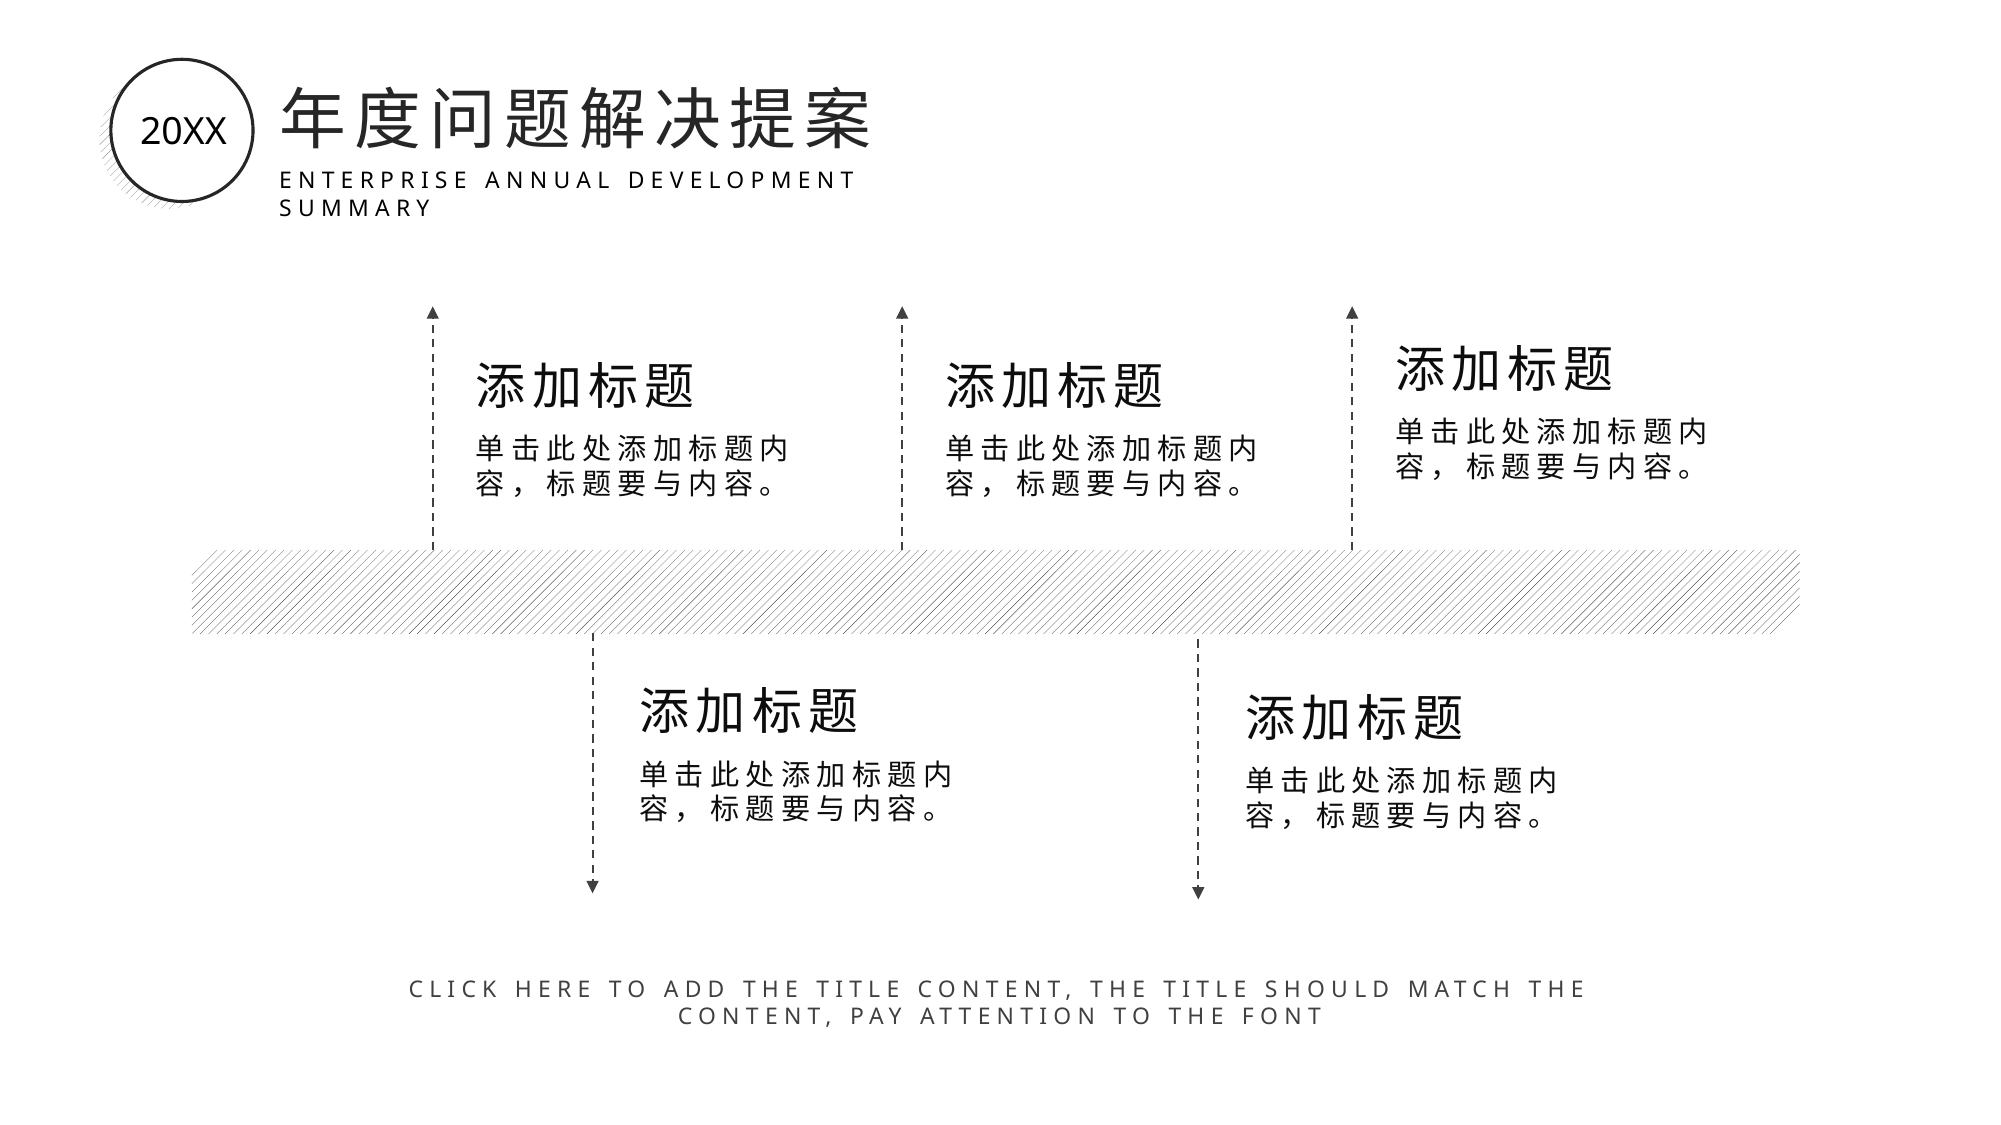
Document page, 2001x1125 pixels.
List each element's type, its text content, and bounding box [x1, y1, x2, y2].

text_box [190, 549, 1801, 635]
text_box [624, 672, 996, 835]
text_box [99, 59, 254, 209]
text_box CLICK HERE TO ADD THE TITLE CONTENT, THE TITLE SHOULD MATCH THE CONTENT, PAY ATTENTION TO THE FONT [357, 966, 1643, 1037]
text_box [264, 69, 956, 230]
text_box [461, 347, 833, 509]
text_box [1230, 678, 1602, 841]
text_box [930, 347, 1302, 509]
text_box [1380, 330, 1752, 492]
